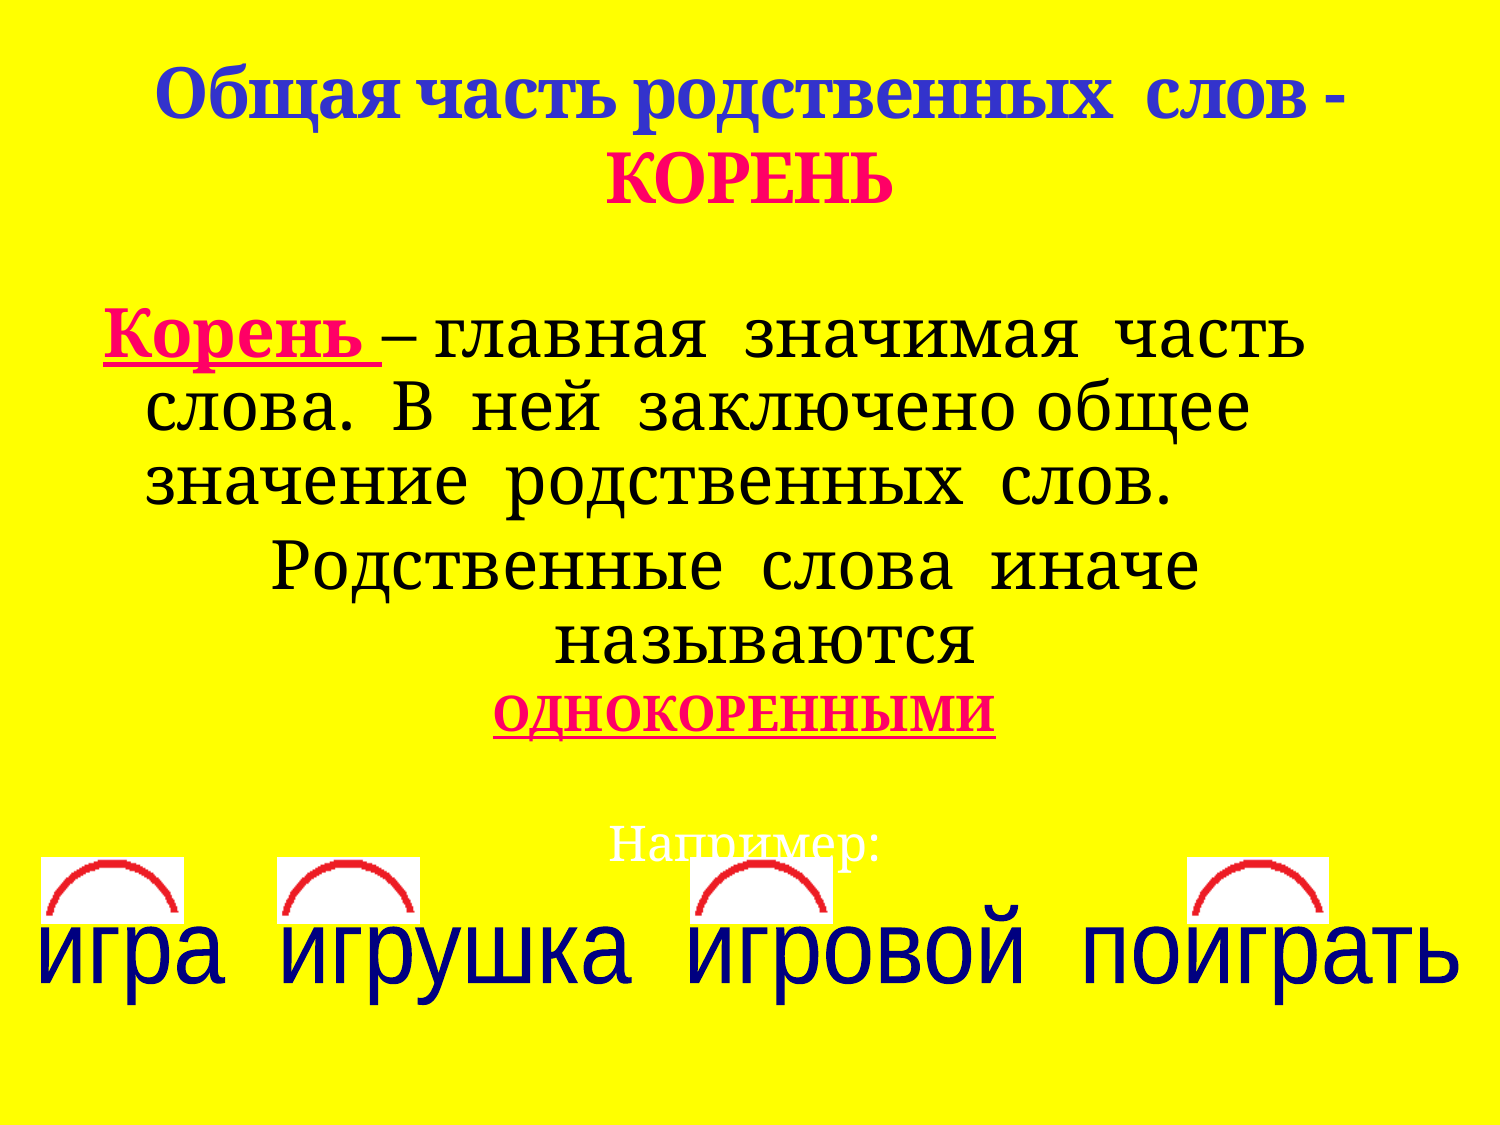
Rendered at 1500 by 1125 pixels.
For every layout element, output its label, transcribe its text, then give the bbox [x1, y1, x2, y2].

picture [277, 857, 420, 924]
list Корень – главная значимая часть слова. В ней заключено общее значение родственных слов. Родственные слова иначе называются ОДНОКОРЕННЫМИ Например: [88, 290, 1401, 891]
title Общая часть родственных слов - КОРЕНЬ [74, 24, 1425, 225]
picture [41, 857, 184, 924]
picture [1187, 857, 1329, 924]
picture [690, 857, 833, 924]
